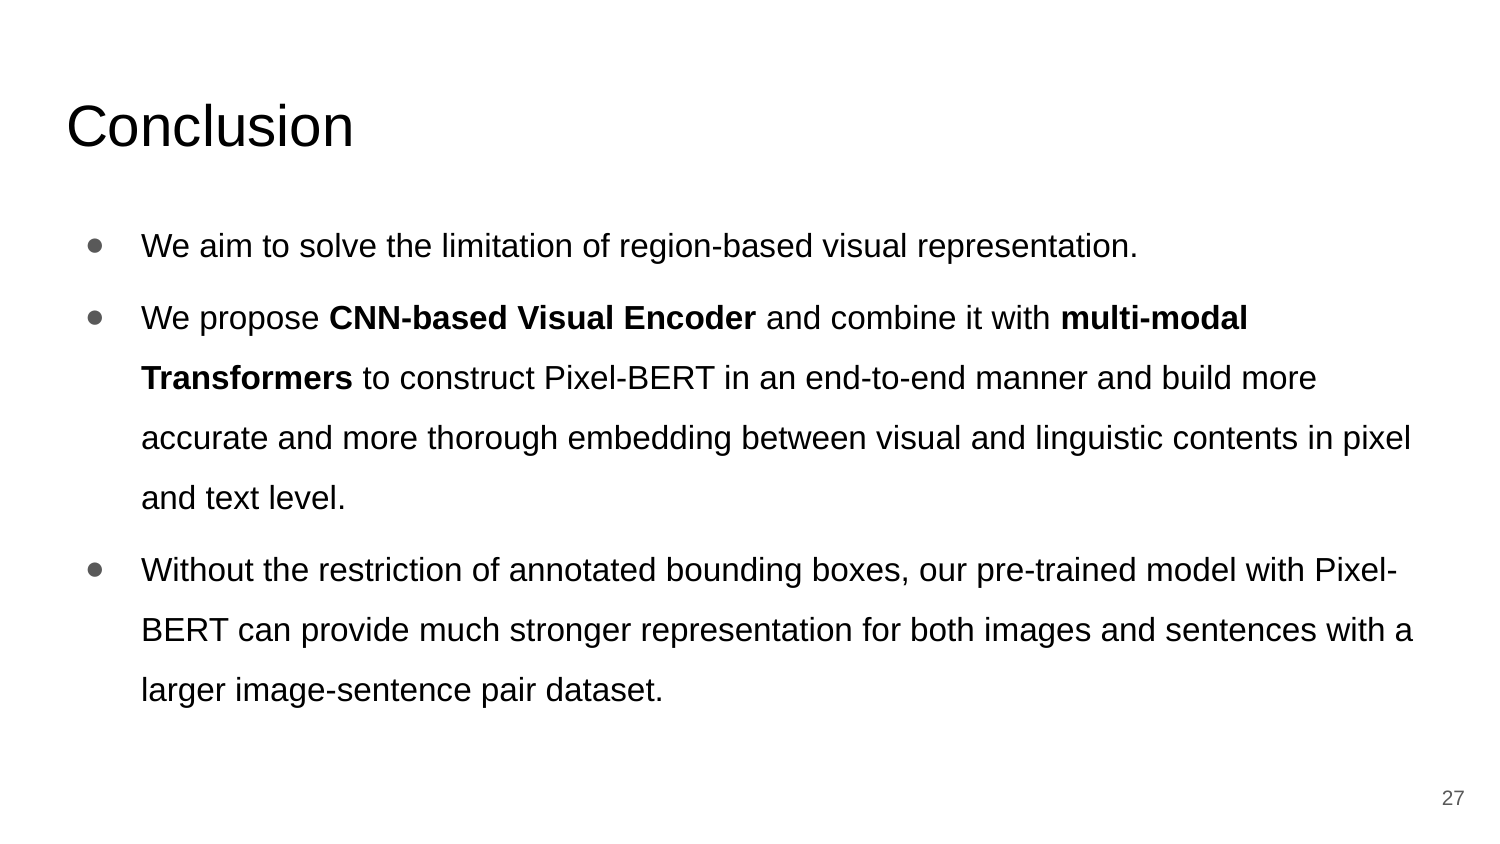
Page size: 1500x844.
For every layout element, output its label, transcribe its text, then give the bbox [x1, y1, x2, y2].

list We aim to solve the limitation of region-based visual representation. We propose CNN-based Visual Encoder and combine it with multi-modal Transformers to construct Pixel-BERT in an end-to-end manner and build more accurate and more thorough embedding between visual and linguistic contents in pixel and text level. Without the restriction of annotated bounding boxes, our pre-trained model with Pixel-BERT can provide much stronger representation for both images and sentences with a larger image-sentence pair dataset. [51, 189, 1449, 750]
slide_number 27 [1389, 764, 1480, 830]
title Conclusion [51, 72, 1449, 167]
